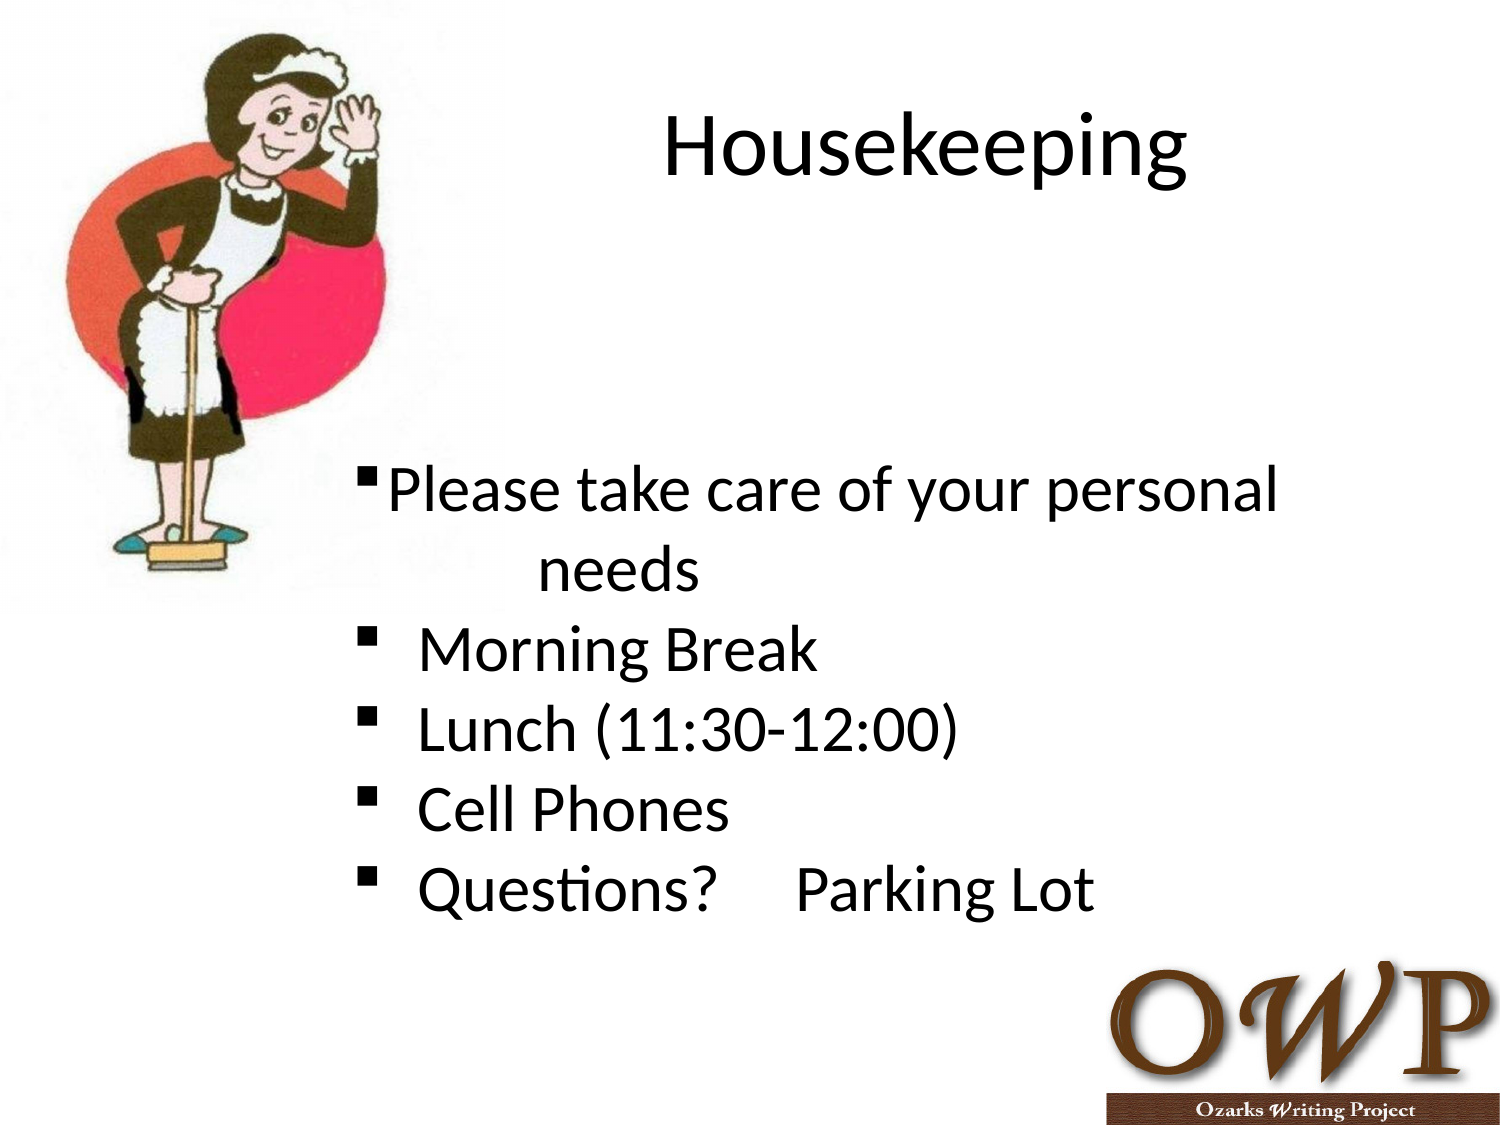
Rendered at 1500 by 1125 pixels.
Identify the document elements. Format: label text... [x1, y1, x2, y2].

title Housekeeping [508, 44, 1426, 233]
text_box Please take care of your personal needs Morning Break Lunch (11:30-12:00) Cell Phones Questions? Parking Lot [337, 437, 1375, 932]
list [1106, 951, 1500, 1125]
picture [0, 0, 505, 615]
